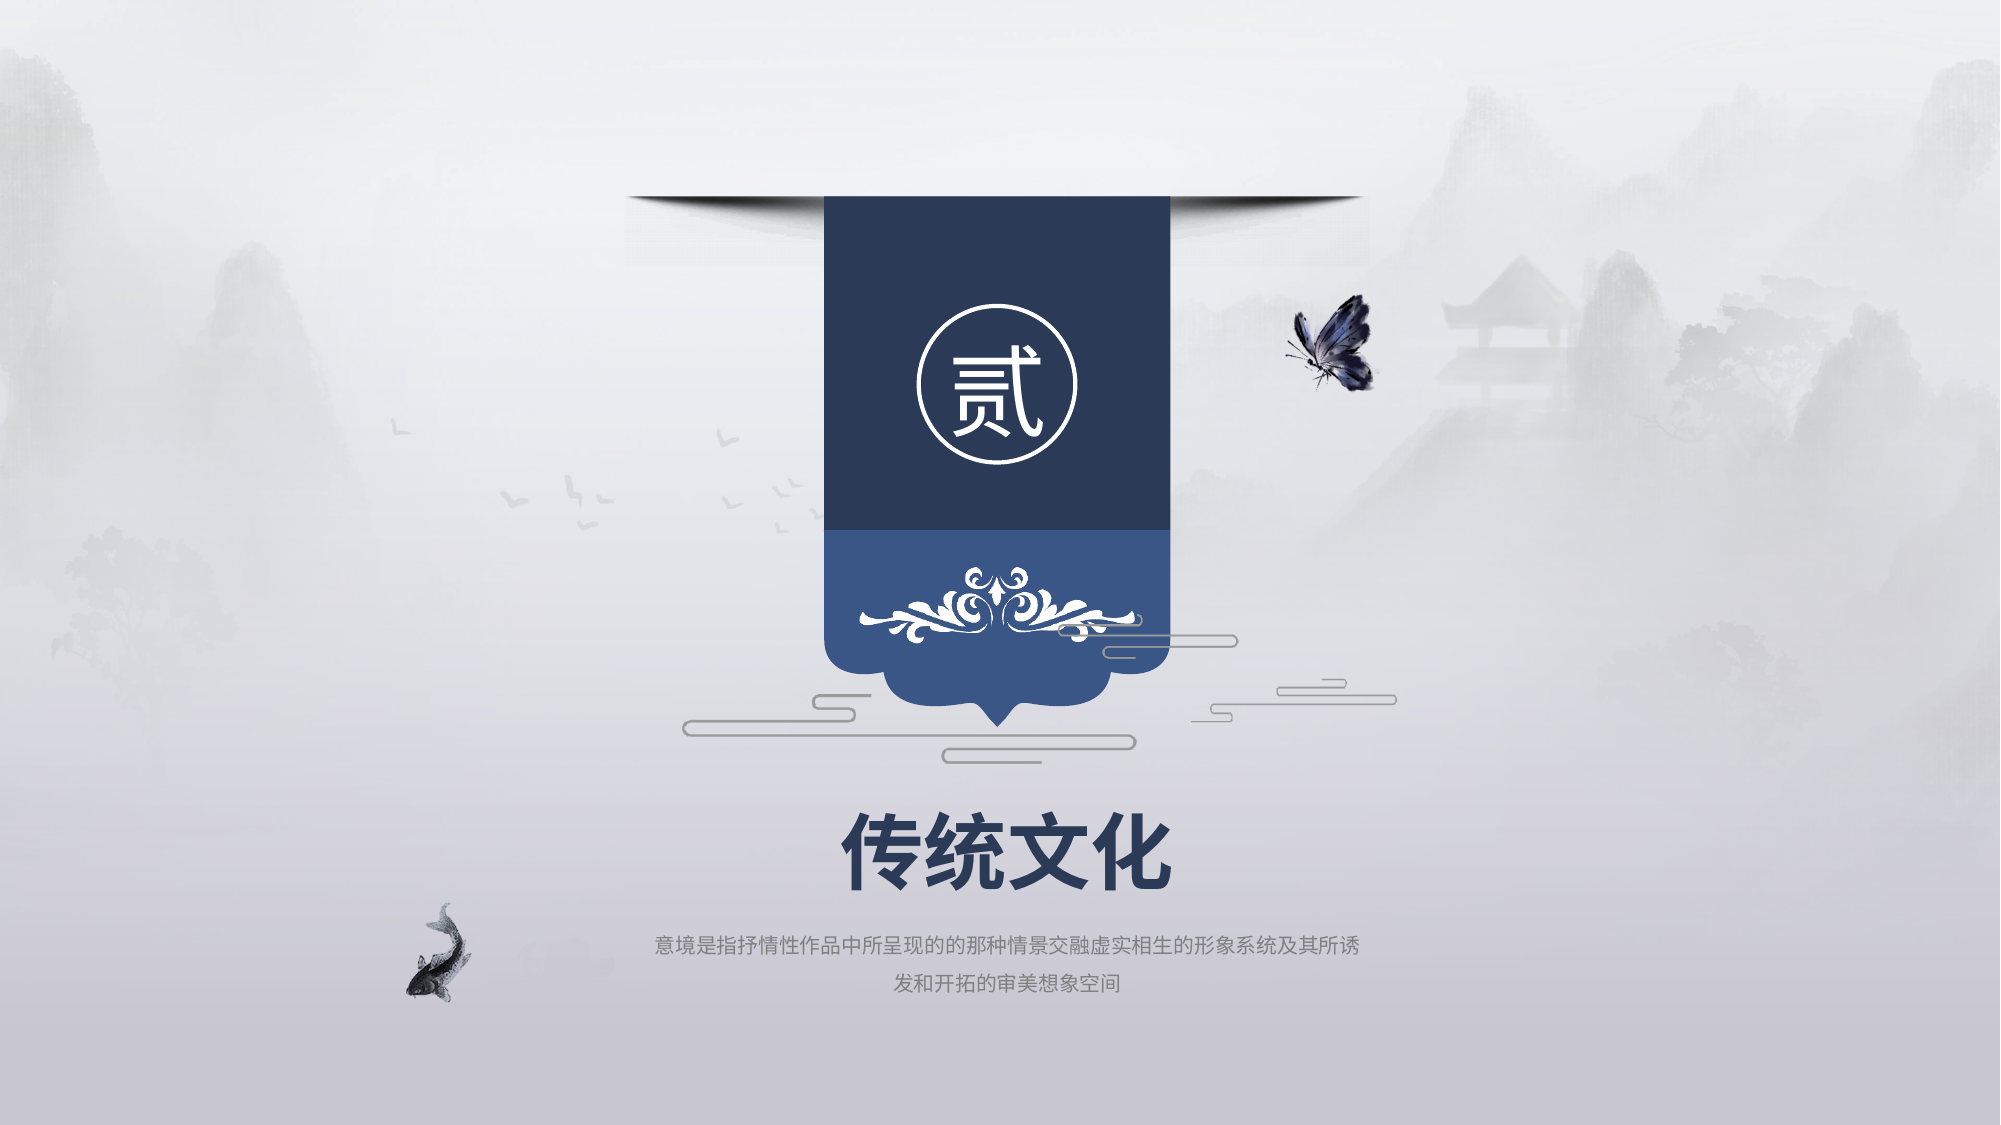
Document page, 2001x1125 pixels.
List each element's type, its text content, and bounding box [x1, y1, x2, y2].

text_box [186, 942, 640, 1069]
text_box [624, 196, 1370, 728]
text_box 传统文化 [826, 797, 1189, 908]
picture [1253, 264, 1449, 437]
picture [670, 585, 1415, 797]
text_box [918, 305, 1076, 463]
text_box 意境是指抒情性作品中所呈现的的那种情景交融虚实相生的形象系统及其所诱发和开拓的审美想象空间 [639, 912, 1375, 1040]
picture [400, 895, 484, 1016]
